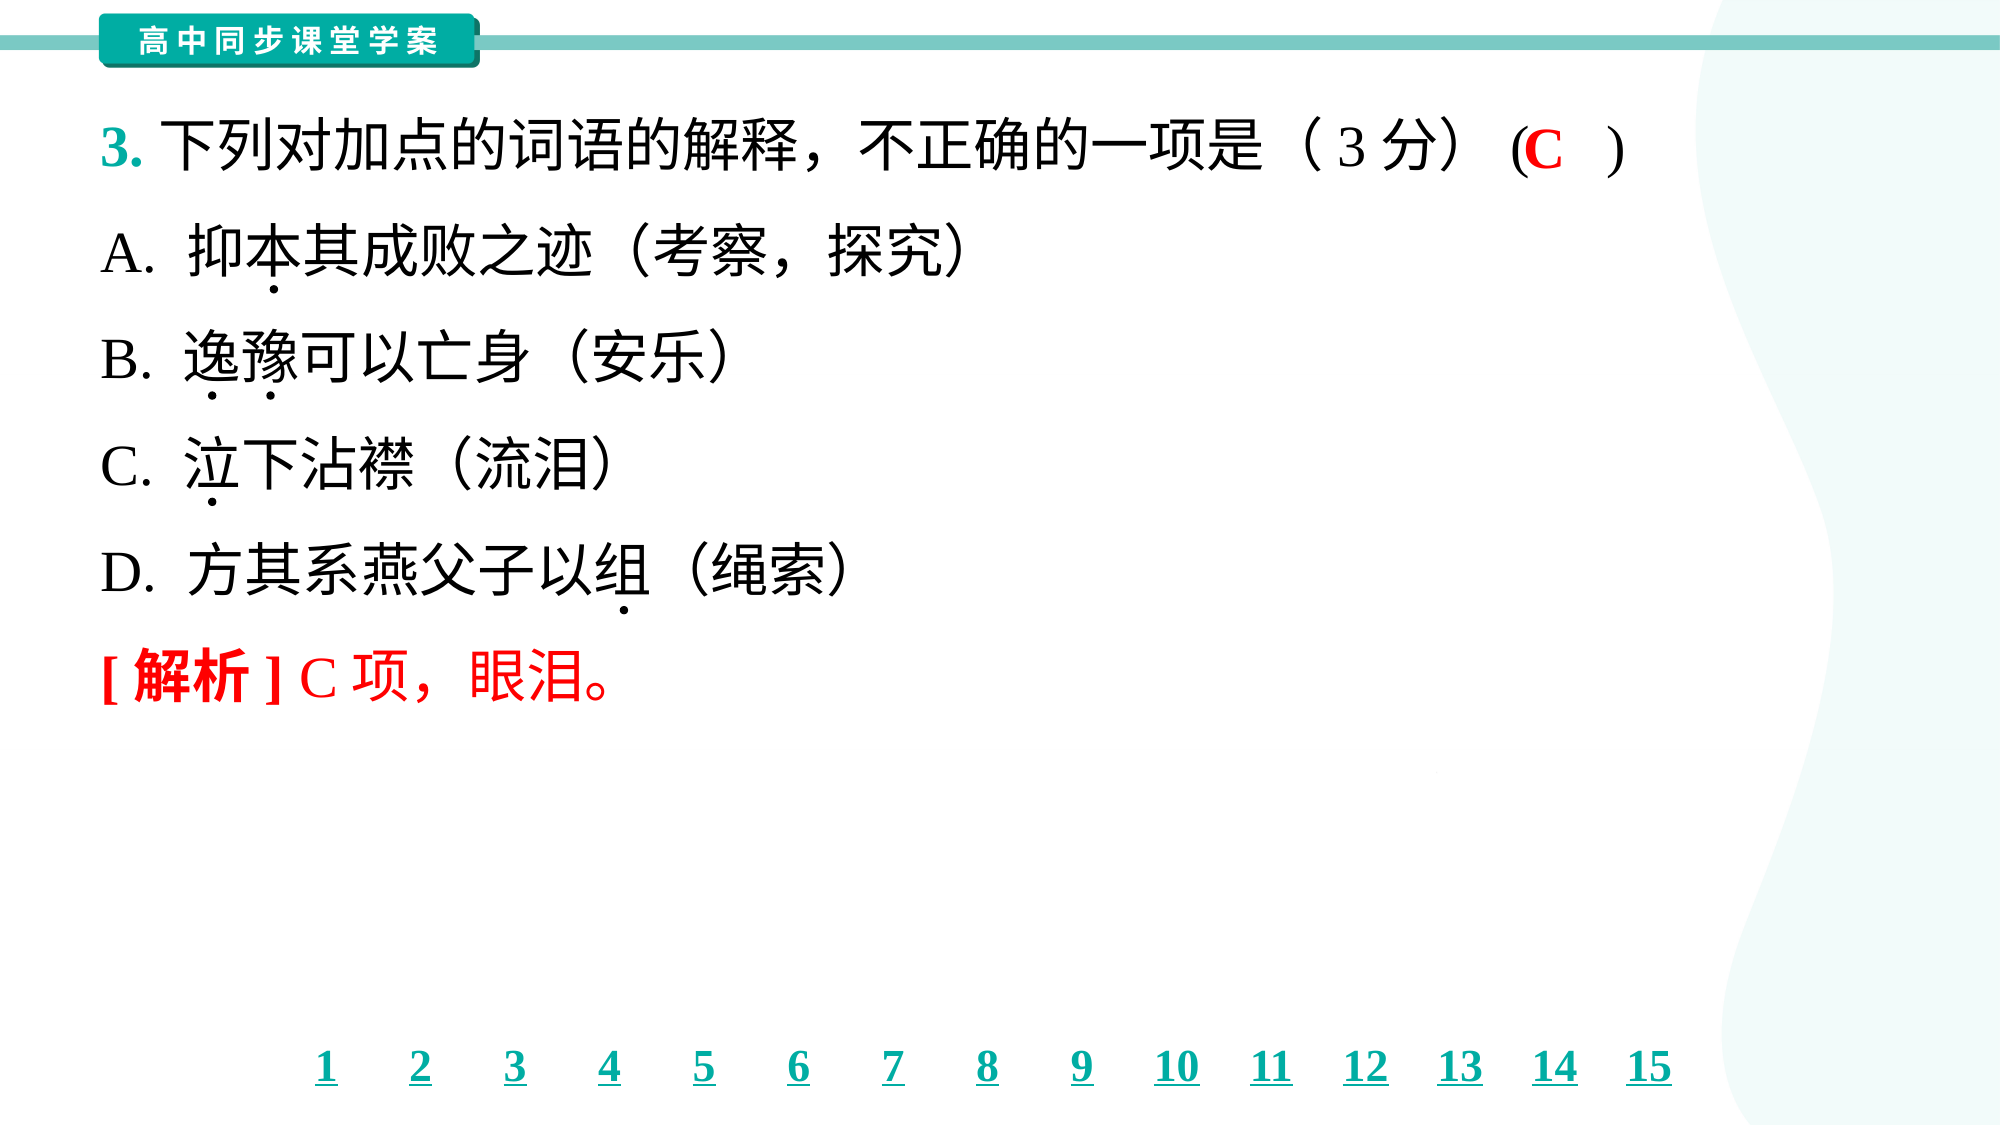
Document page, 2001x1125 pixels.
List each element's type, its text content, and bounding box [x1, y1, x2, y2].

text_box [解析] C项，眼泪。 [100, 607, 1899, 710]
text_box [207, 391, 217, 400]
text_box [207, 497, 217, 507]
text_box [269, 285, 279, 294]
text_box [619, 605, 629, 615]
text_box 3.下列对加点的词语的解释，不正确的一项是（3分）( ) [1587, 76, 1899, 177]
text_box 3.下列对加点的词语的解释，不正确的一项是（3分）( ) [100, 76, 1502, 177]
picture [0, 0, 2000, 1125]
text_box C [1502, 76, 1587, 177]
text_box A. 抑本其成败之迹（考察，探究） B. 逸豫可以亡身（安乐） C. 泣下沾襟（流泪） D. 方其系燕父子以组（绳索） [100, 177, 1899, 603]
text_box [266, 391, 275, 400]
